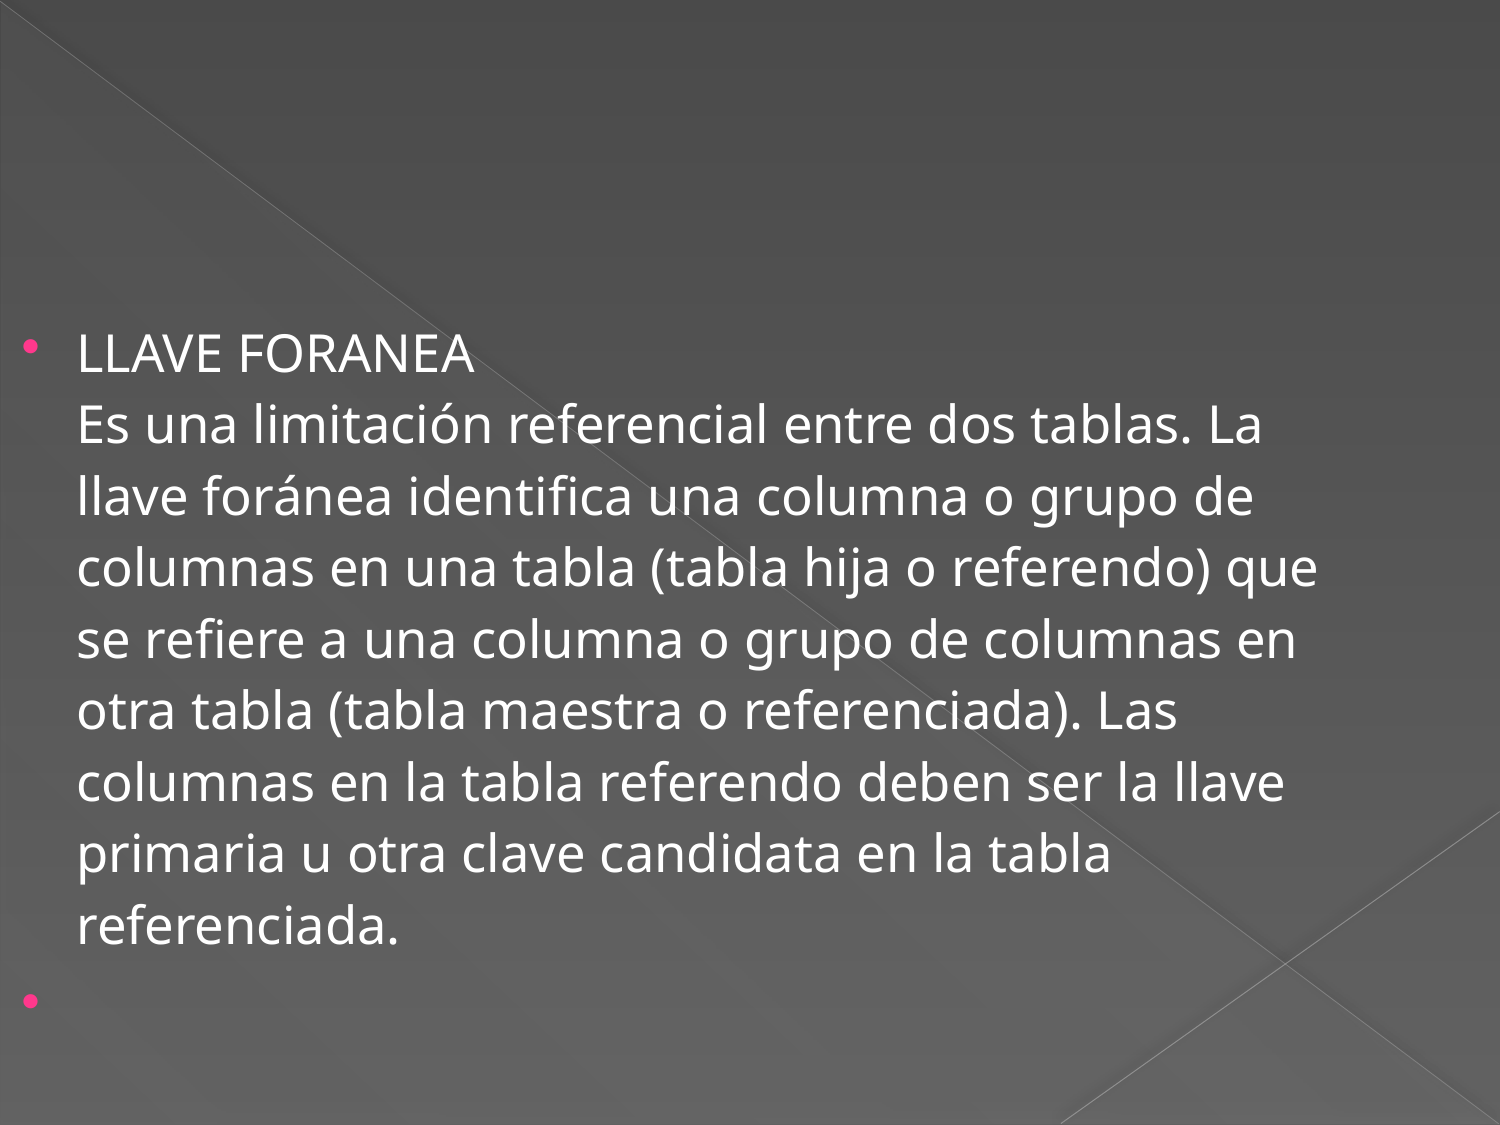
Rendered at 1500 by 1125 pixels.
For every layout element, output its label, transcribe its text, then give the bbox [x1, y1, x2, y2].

list LLAVE FORANEA Es una limitación referencial entre dos tablas. La llave foránea identifica una columna o grupo de columnas en una tabla (tabla hija o referendo) que se refiere a una columna o grupo de columnas en otra tabla (tabla maestra o referenciada). Las columnas en la tabla referendo deben ser la llave primaria u otra clave candidata en la tabla referenciada. [0, 308, 1350, 1059]
